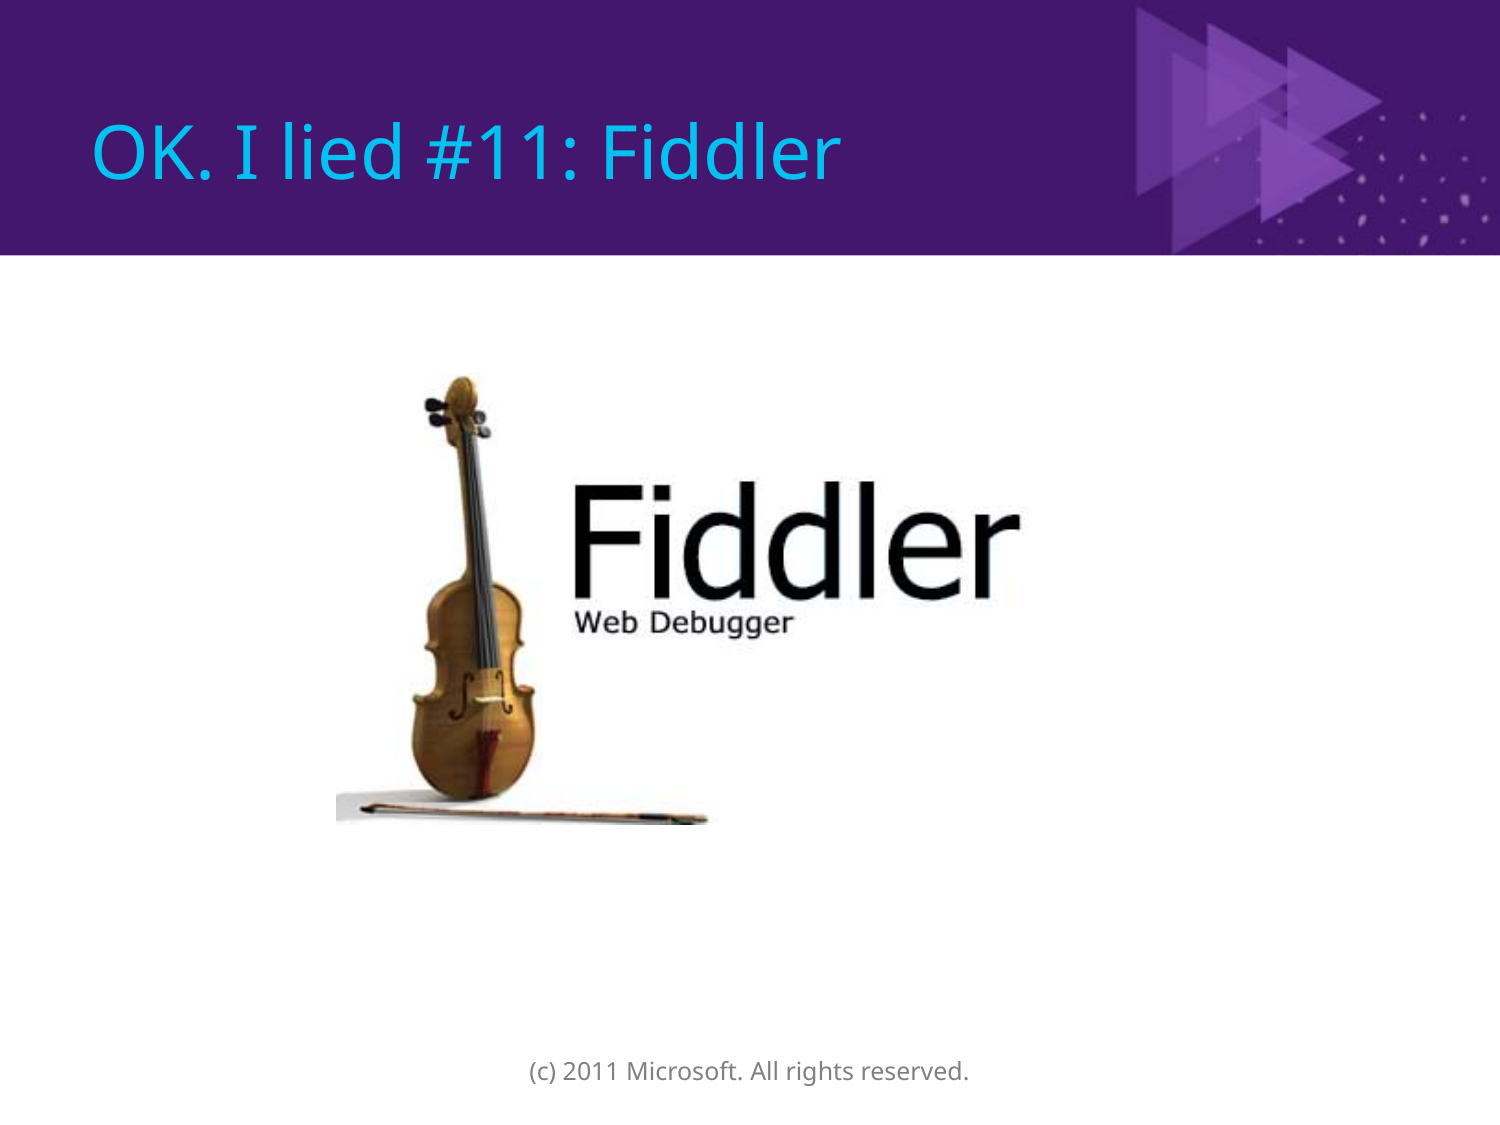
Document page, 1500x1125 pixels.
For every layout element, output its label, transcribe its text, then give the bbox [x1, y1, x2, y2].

footer (c) 2011 Microsoft. All rights reserved. [512, 1042, 988, 1103]
picture [336, 373, 1056, 825]
title OK. I lied #11: Fiddler [75, 56, 1425, 244]
picture [0, 0, 1500, 255]
